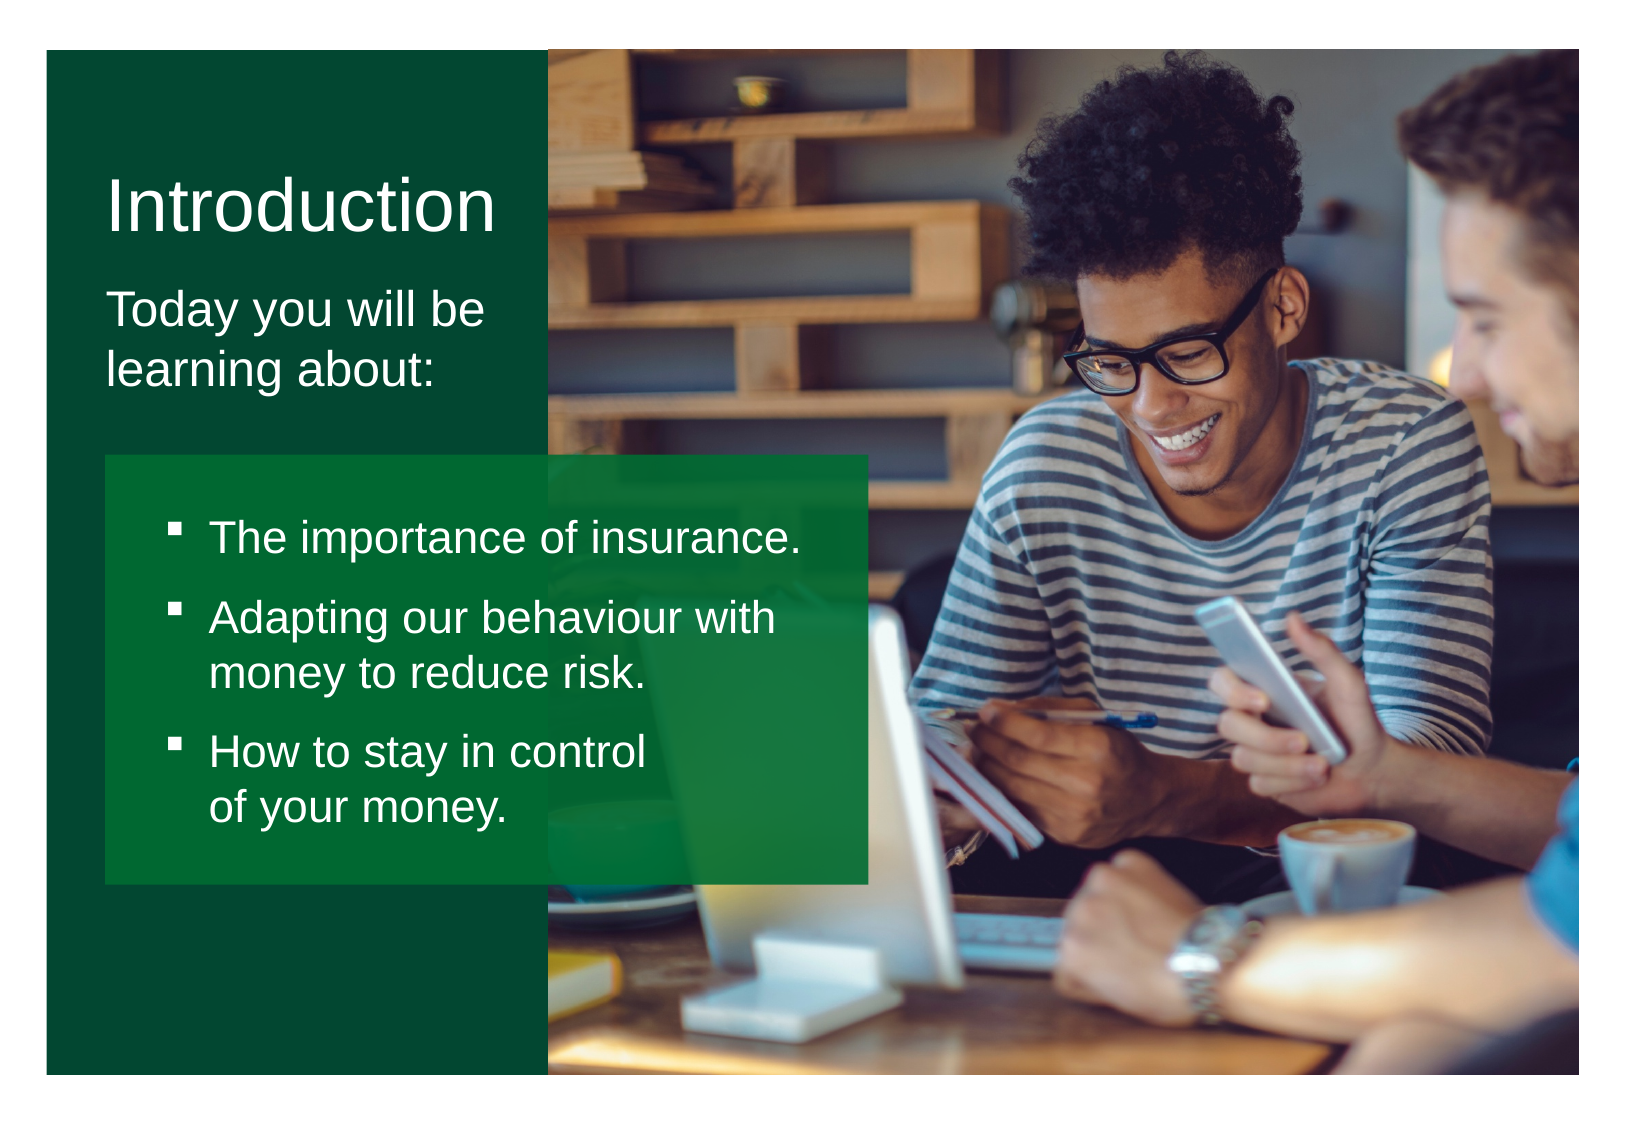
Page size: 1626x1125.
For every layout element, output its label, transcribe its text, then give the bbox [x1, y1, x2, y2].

picture [548, 49, 1579, 1076]
title Introduction Today you will be learning about: [46, 50, 546, 1075]
text_box The importance of insurance. Adapting our behaviour with money to reduce risk. How to stay in control of your money. [105, 454, 543, 885]
